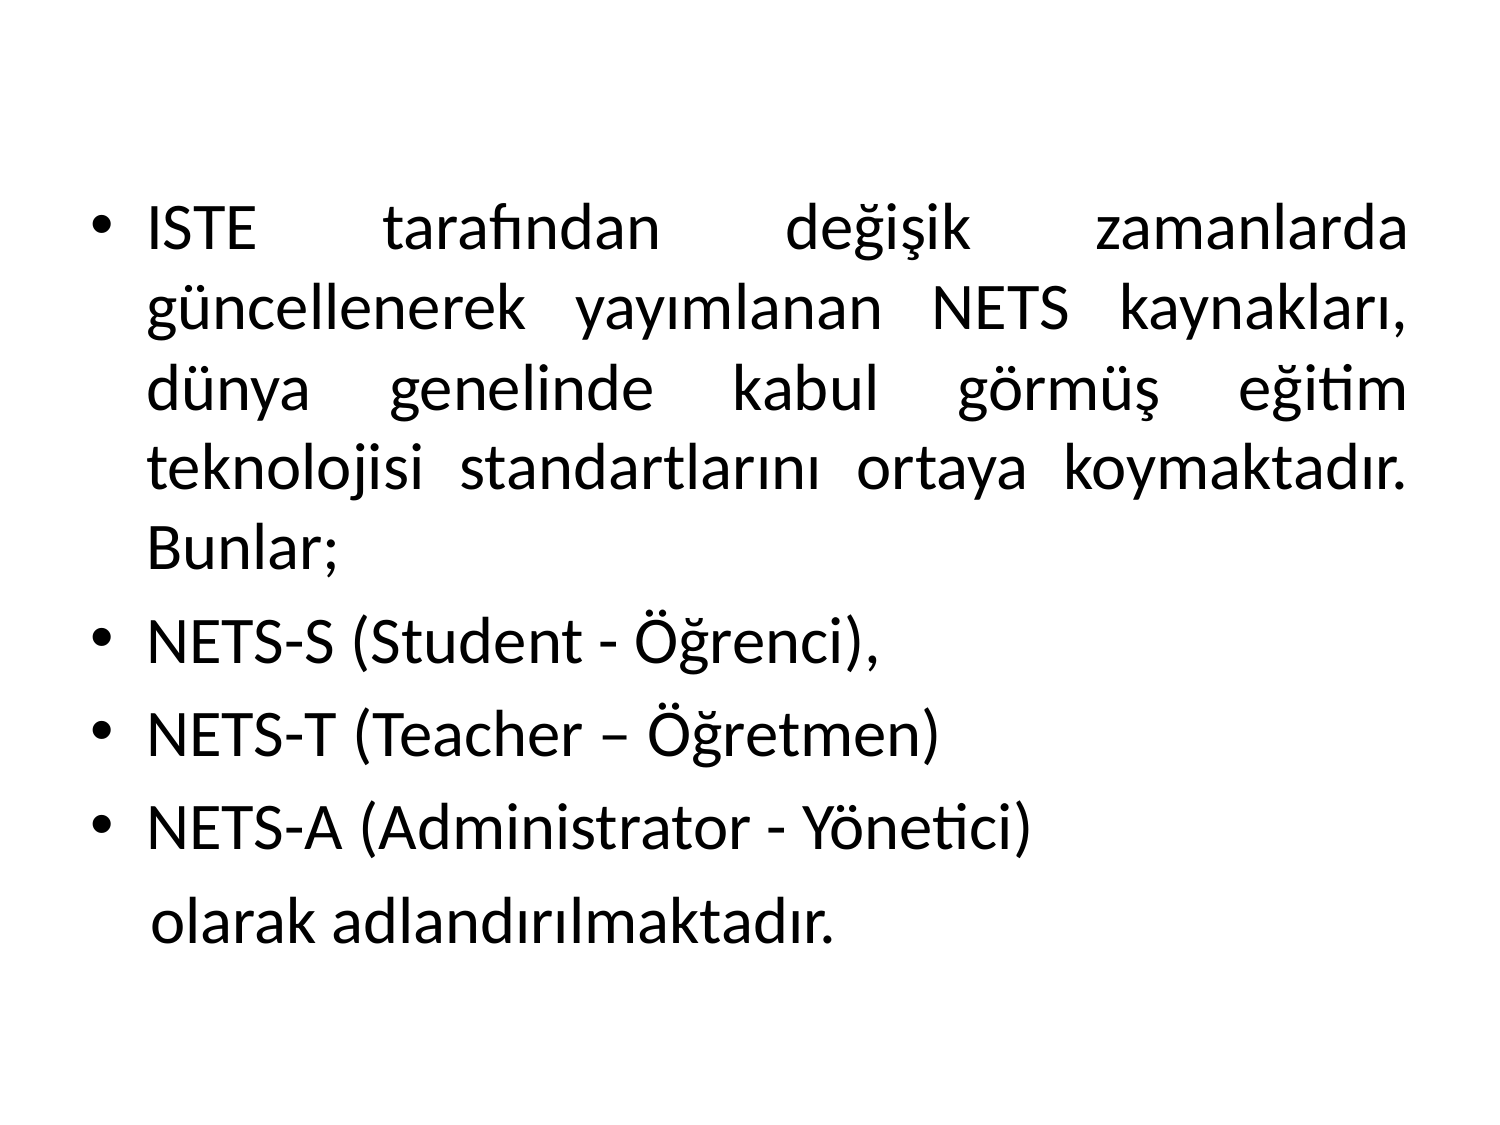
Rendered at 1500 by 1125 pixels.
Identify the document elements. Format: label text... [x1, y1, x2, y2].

list ISTE tarafından değişik zamanlarda güncellenerek yayımlanan NETS kaynakları, dünya genelinde kabul görmüş eğitim teknolojisi standartlarını ortaya koymaktadır. Bunlar; NETS-S (Student - Öğrenci), NETS-T (Teacher – Öğretmen) NETS-A (Administrator - Yönetici) olarak adlandırılmaktadır. [75, 175, 1425, 1005]
